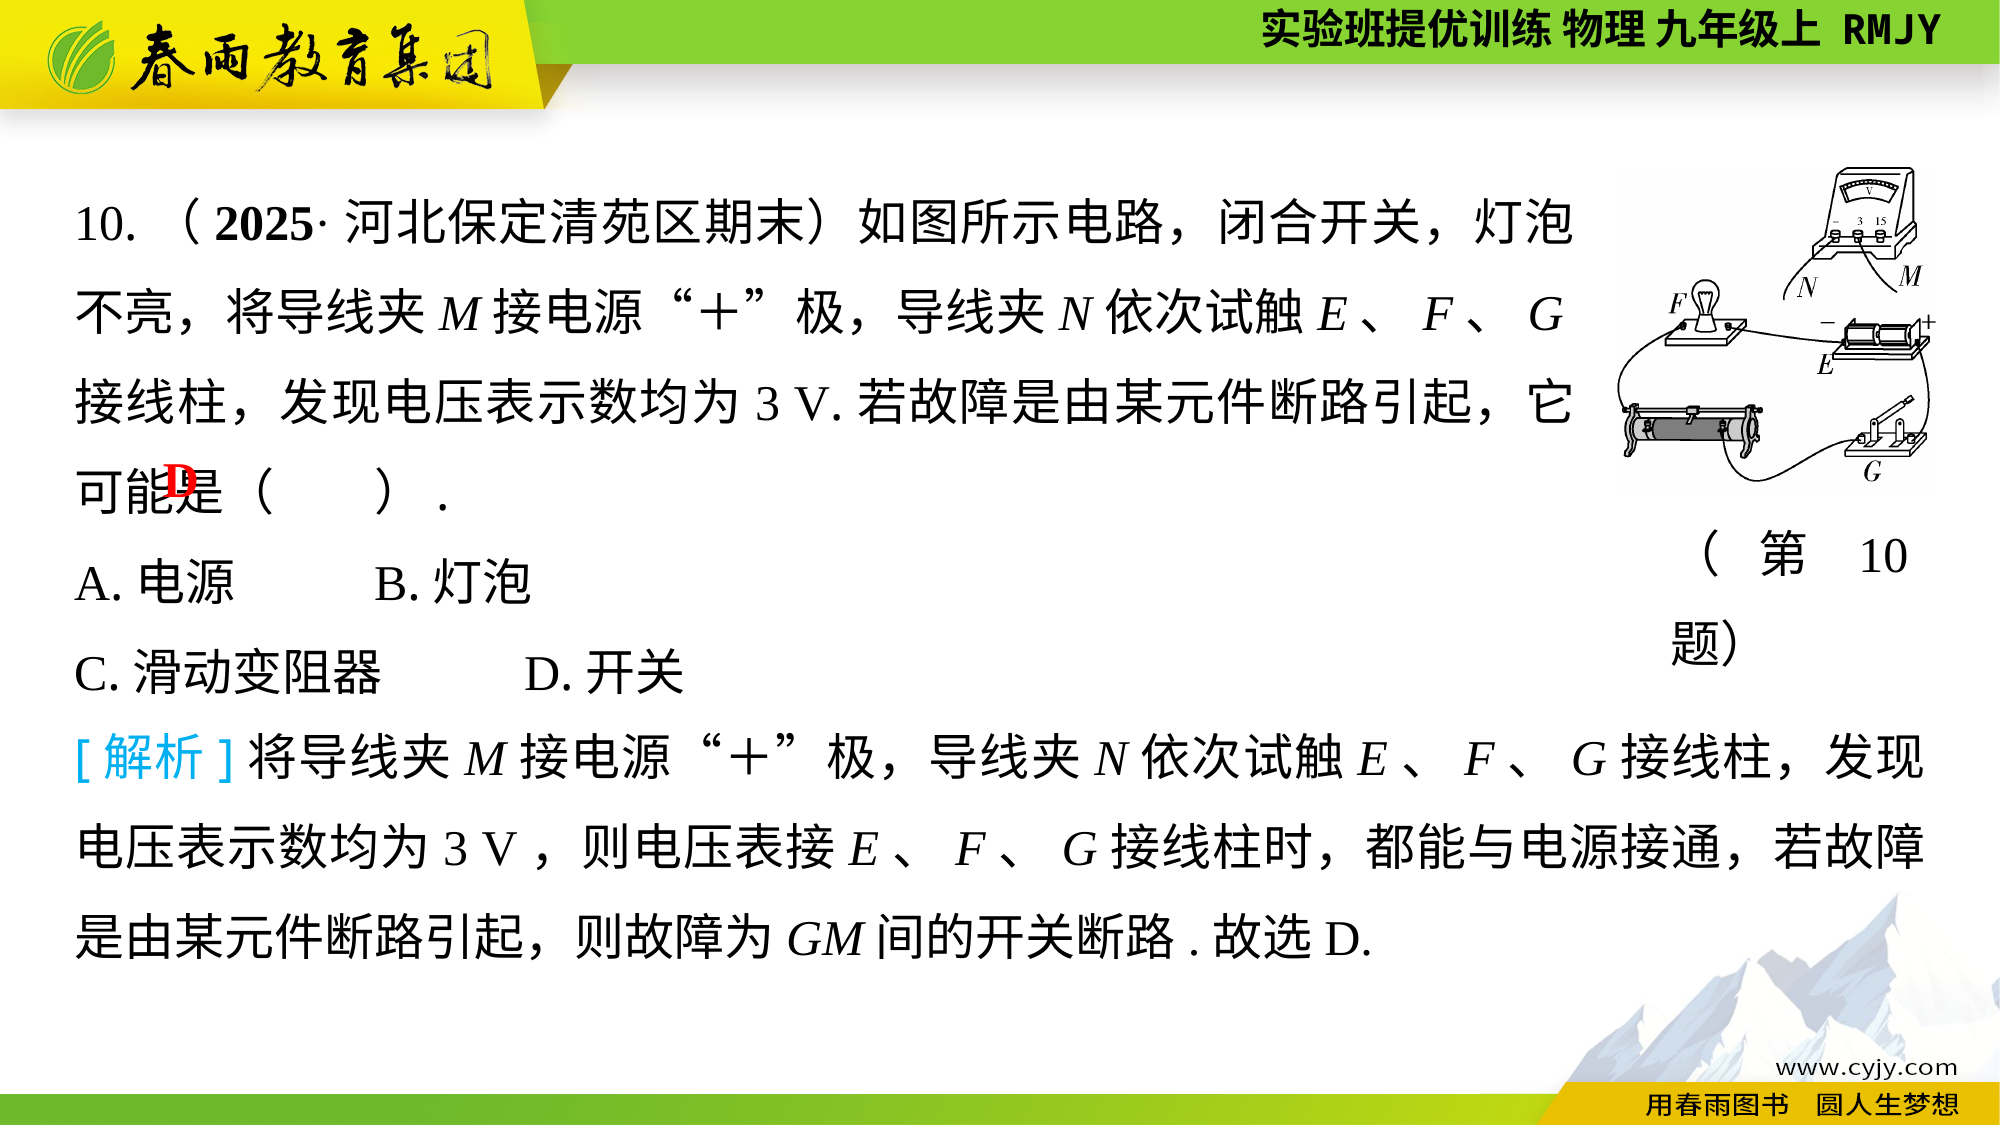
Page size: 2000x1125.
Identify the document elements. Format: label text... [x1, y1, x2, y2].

list 10.（2025·河北保定清苑区期末）如图所示电路，闭合开关，灯泡不亮，将导线夹M接电源“＋”极，导线夹N依次试触E、F、G接线柱，发现电压表示数均为3 V.若故障是由某元件断路引起，它可能是（ ）. A.电源 B.灯泡 C.滑动变阻器 D.开关 [59, 153, 1591, 623]
text_box D [148, 440, 214, 515]
text_box （第10题） [1655, 499, 1936, 590]
text_box [解析]将导线夹M接电源“＋”极，导线夹N依次试触E、F、G接线柱，发现电压表示数均为3 V，则电压表接E、F、G接线柱时，都能与电源接通，若故障是由某元件断路引起，则故障为GM间的开关断路.故选D. [59, 687, 1941, 973]
picture [0, 0, 2000, 1125]
